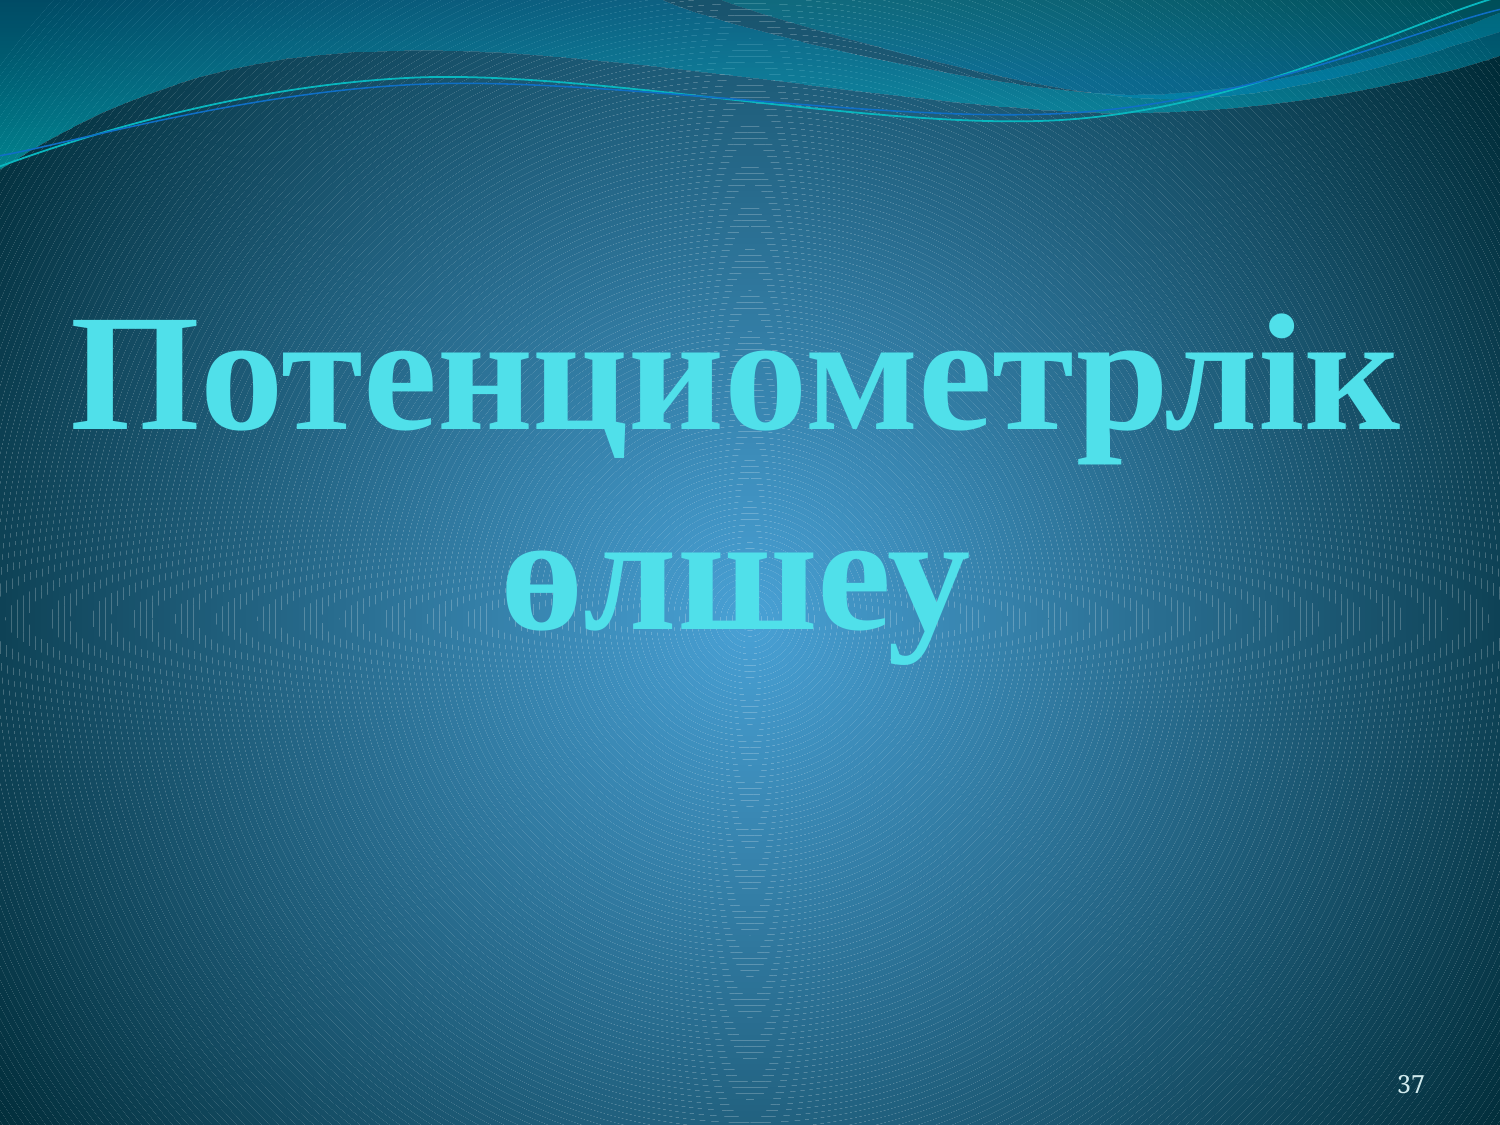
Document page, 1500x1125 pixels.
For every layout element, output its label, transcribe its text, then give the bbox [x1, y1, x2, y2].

slide_number 37 [1299, 1042, 1425, 1103]
title Потенциометрлік өлшеу [24, 362, 1451, 663]
